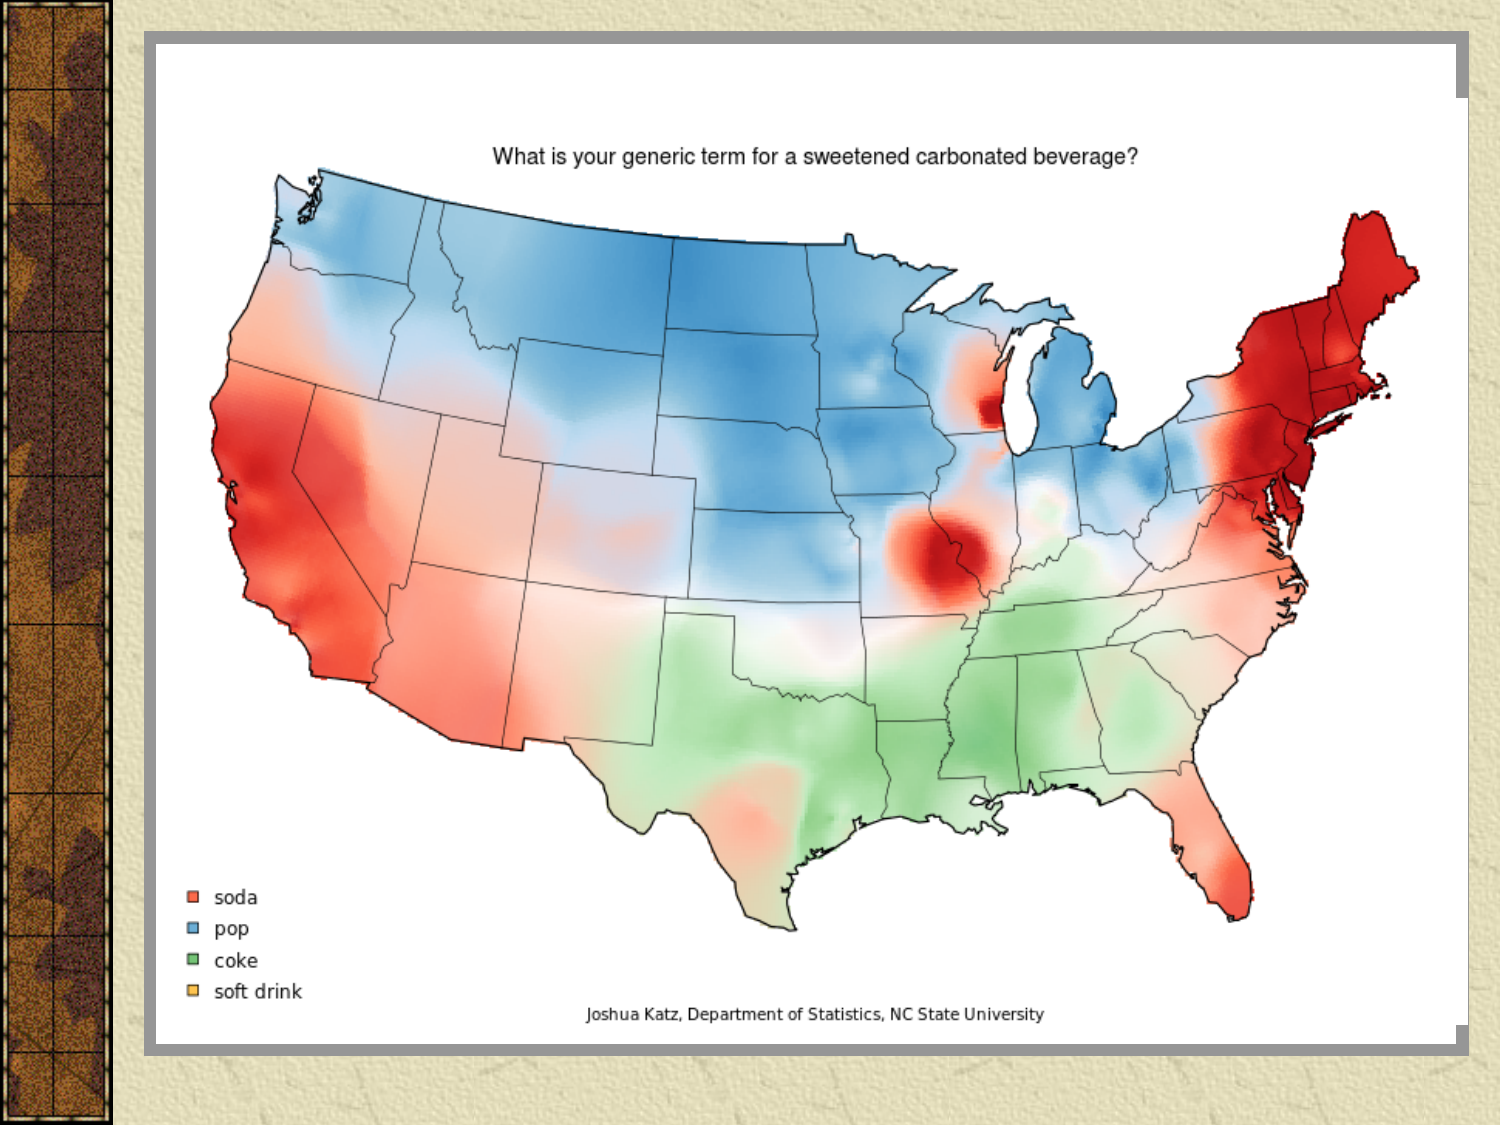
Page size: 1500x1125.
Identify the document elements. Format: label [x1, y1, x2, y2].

list [162, 98, 1468, 1026]
picture [0, 0, 1500, 1125]
